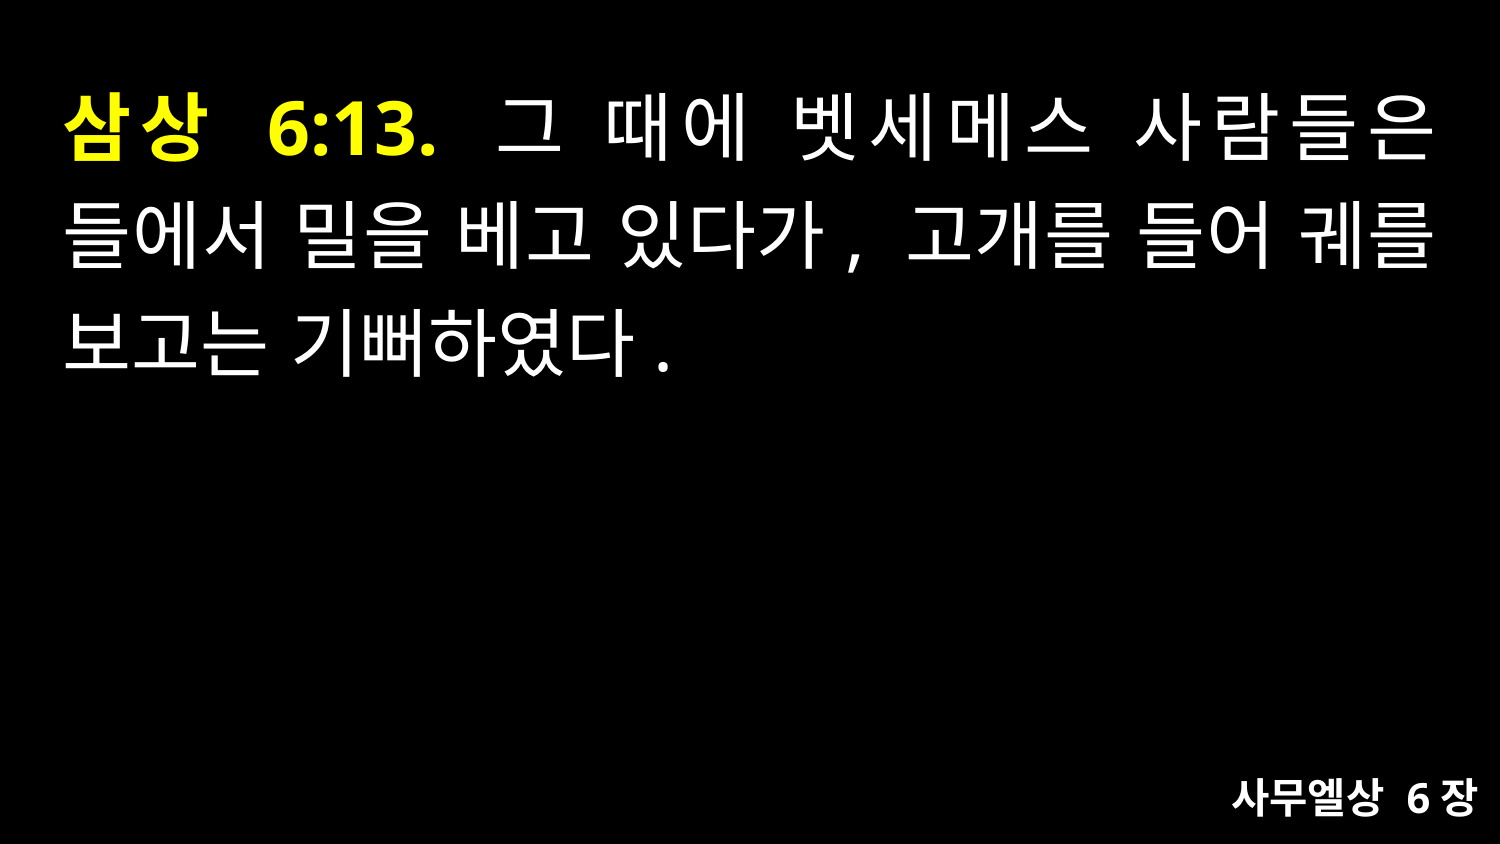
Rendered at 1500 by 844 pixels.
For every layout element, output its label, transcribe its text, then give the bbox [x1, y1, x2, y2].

title 삼상 6:13. 그 때에 벳세메스 사람들은 들에서 밀을 베고 있다가, 고개를 들어 궤를 보고는 기뻐하였다. [0, 0, 1500, 844]
subtitle 사무엘상 6장 [916, 770, 1500, 844]
